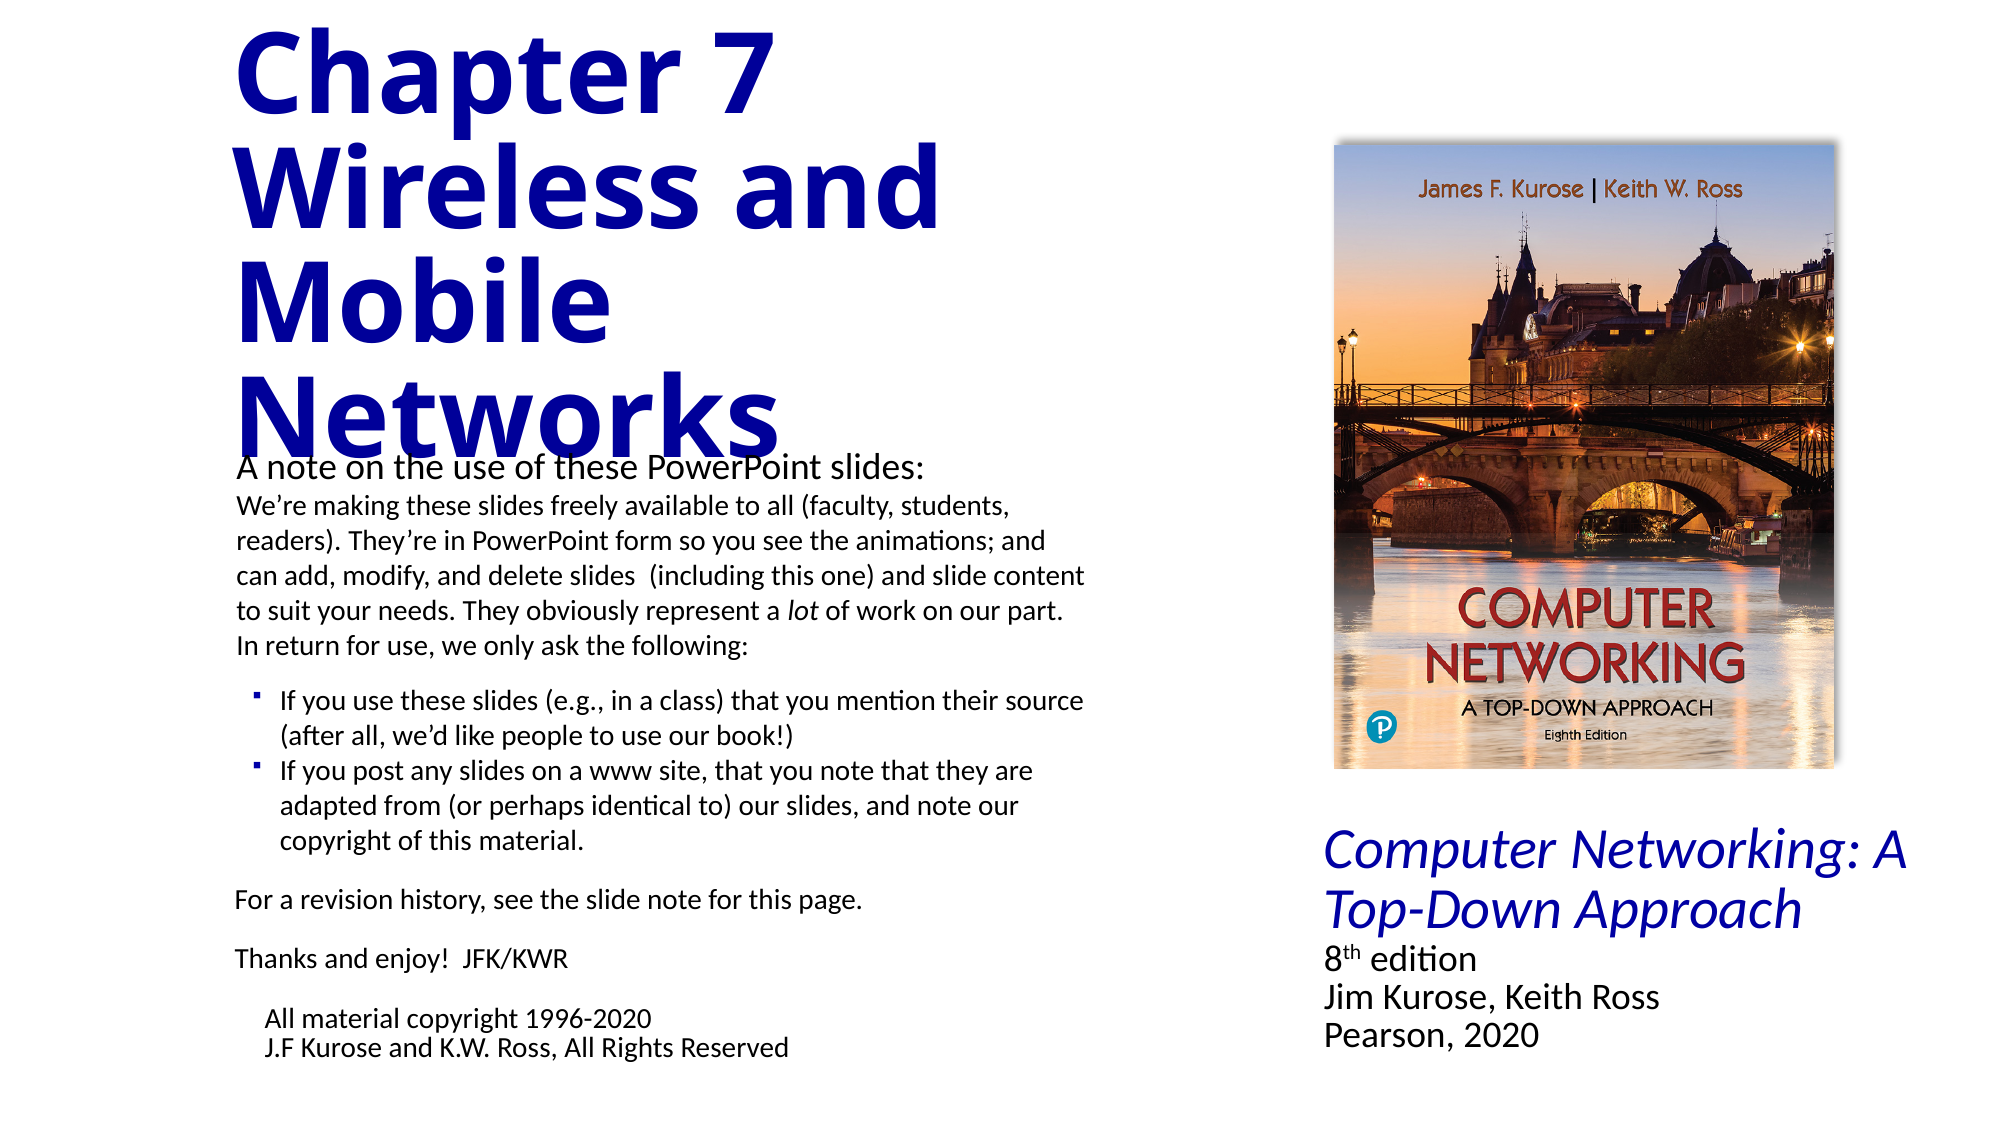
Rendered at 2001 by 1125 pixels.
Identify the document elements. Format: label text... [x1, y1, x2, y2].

text_box Chapter 7 Wireless and Mobile Networks [217, 92, 1059, 411]
text_box A note on the use of these PowerPoint slides: We’re making these slides freely available to all (faculty, students, readers). They’re in PowerPoint form so you see the animations; and can add, modify, and delete slides (including this one) and slide content to suit your needs. They obviously represent a lot of work on our part. In return for use, we only ask the following: [221, 434, 1104, 699]
picture [1334, 145, 1834, 769]
text_box If you use these slides (e.g., in a class) that you mention their source (after all, we’d like people to use our book!) If you post any slides on a www site, that you note that they are adapted from (or perhaps identical to) our slides, and note our copyright of this material. For a revision history, see the slide note for this page. Thanks and enjoy! JFK/KWR All material copyright 1996-2020 J.F Kurose and K.W. Ross, All Rights Reserved [217, 638, 1100, 1072]
text_box Computer Networking: A Top-Down Approach 8th edition Jim Kurose, Keith Ross Pearson, 2020 [1309, 703, 1963, 1125]
